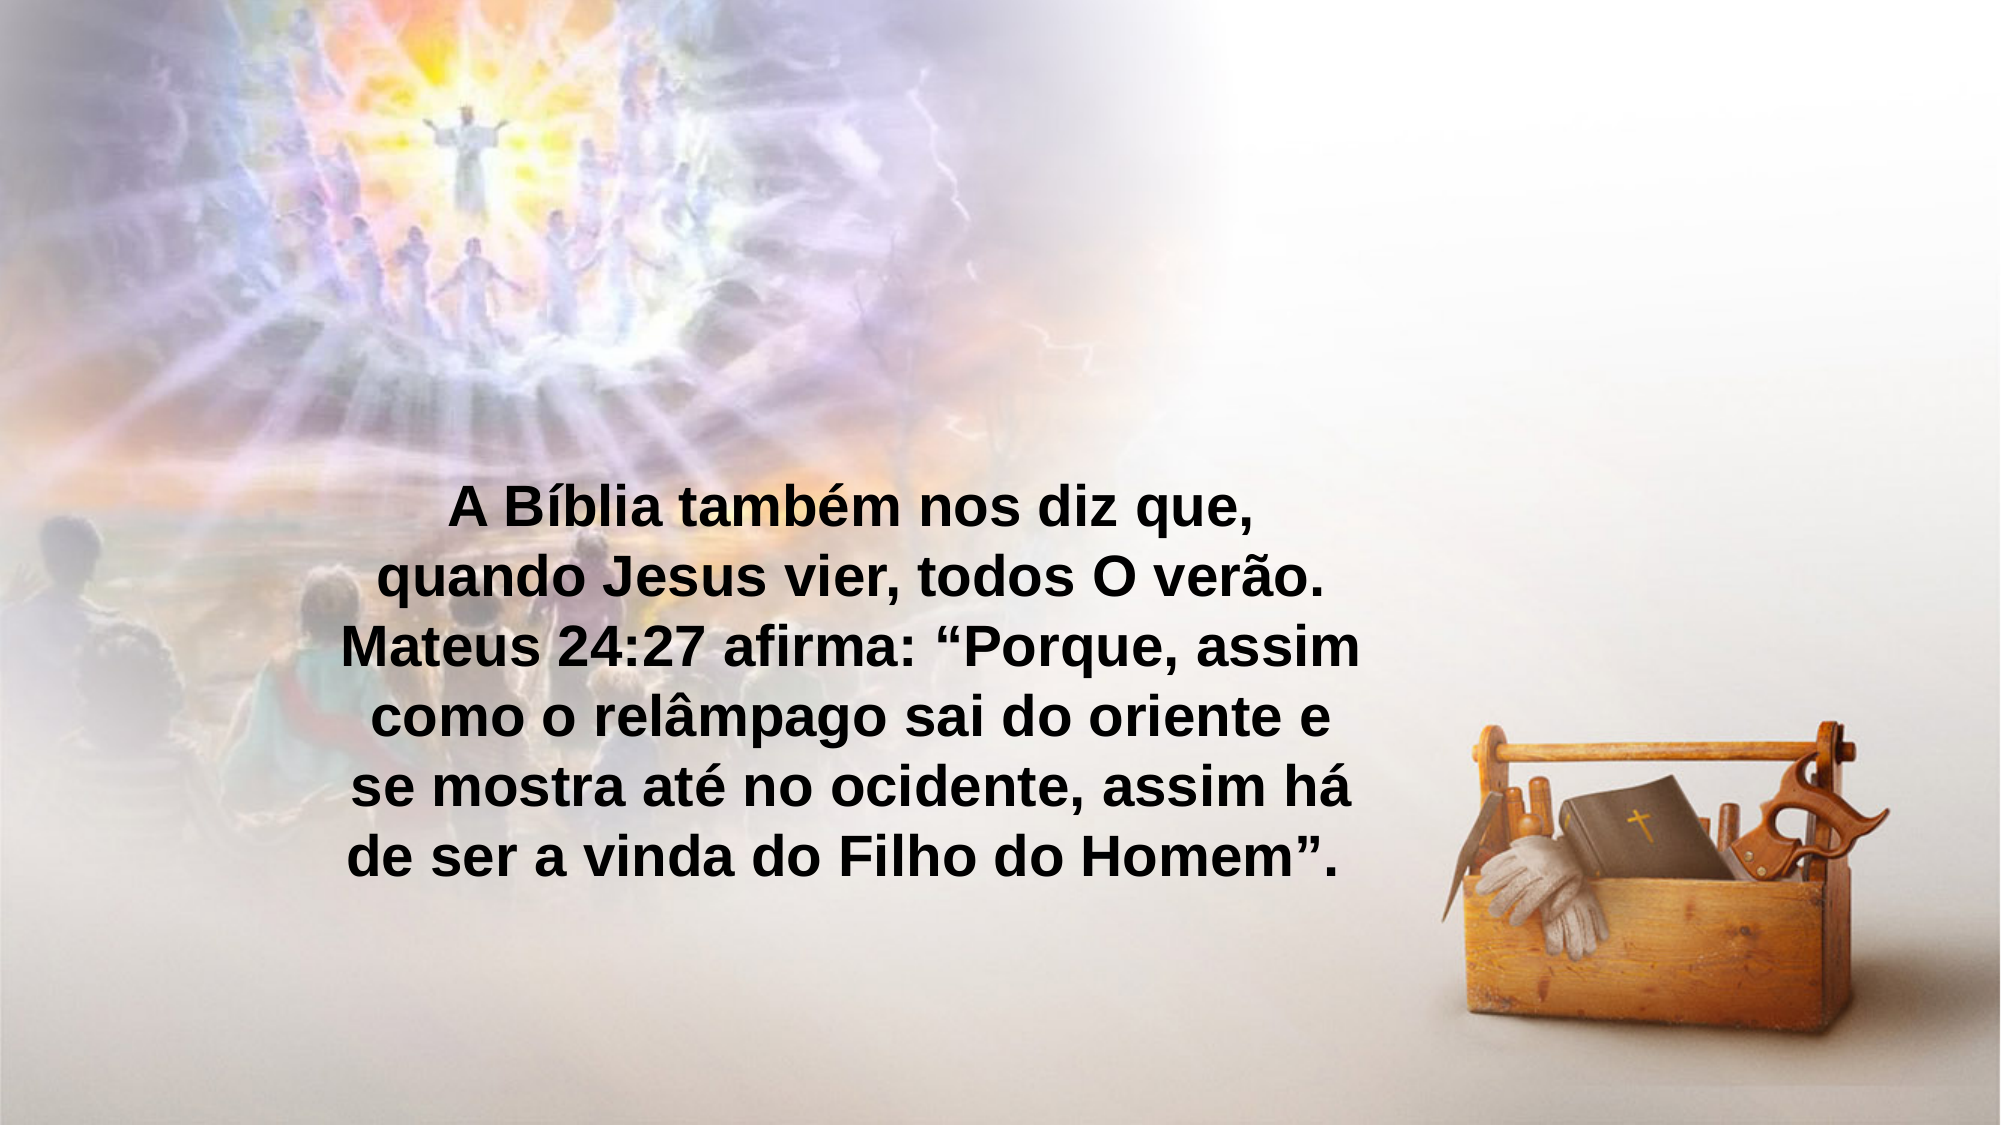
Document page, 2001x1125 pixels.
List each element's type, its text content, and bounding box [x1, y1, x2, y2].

picture [0, 0, 2001, 1125]
text_box A Bíblia também nos diz que, quando Jesus vier, todos O verão. Mateus 24:27 afirma: “Porque, assim como o relâmpago sai do oriente e se mostra até no ocidente, assim há de ser a vinda do Filho do Homem”. [320, 460, 1383, 896]
